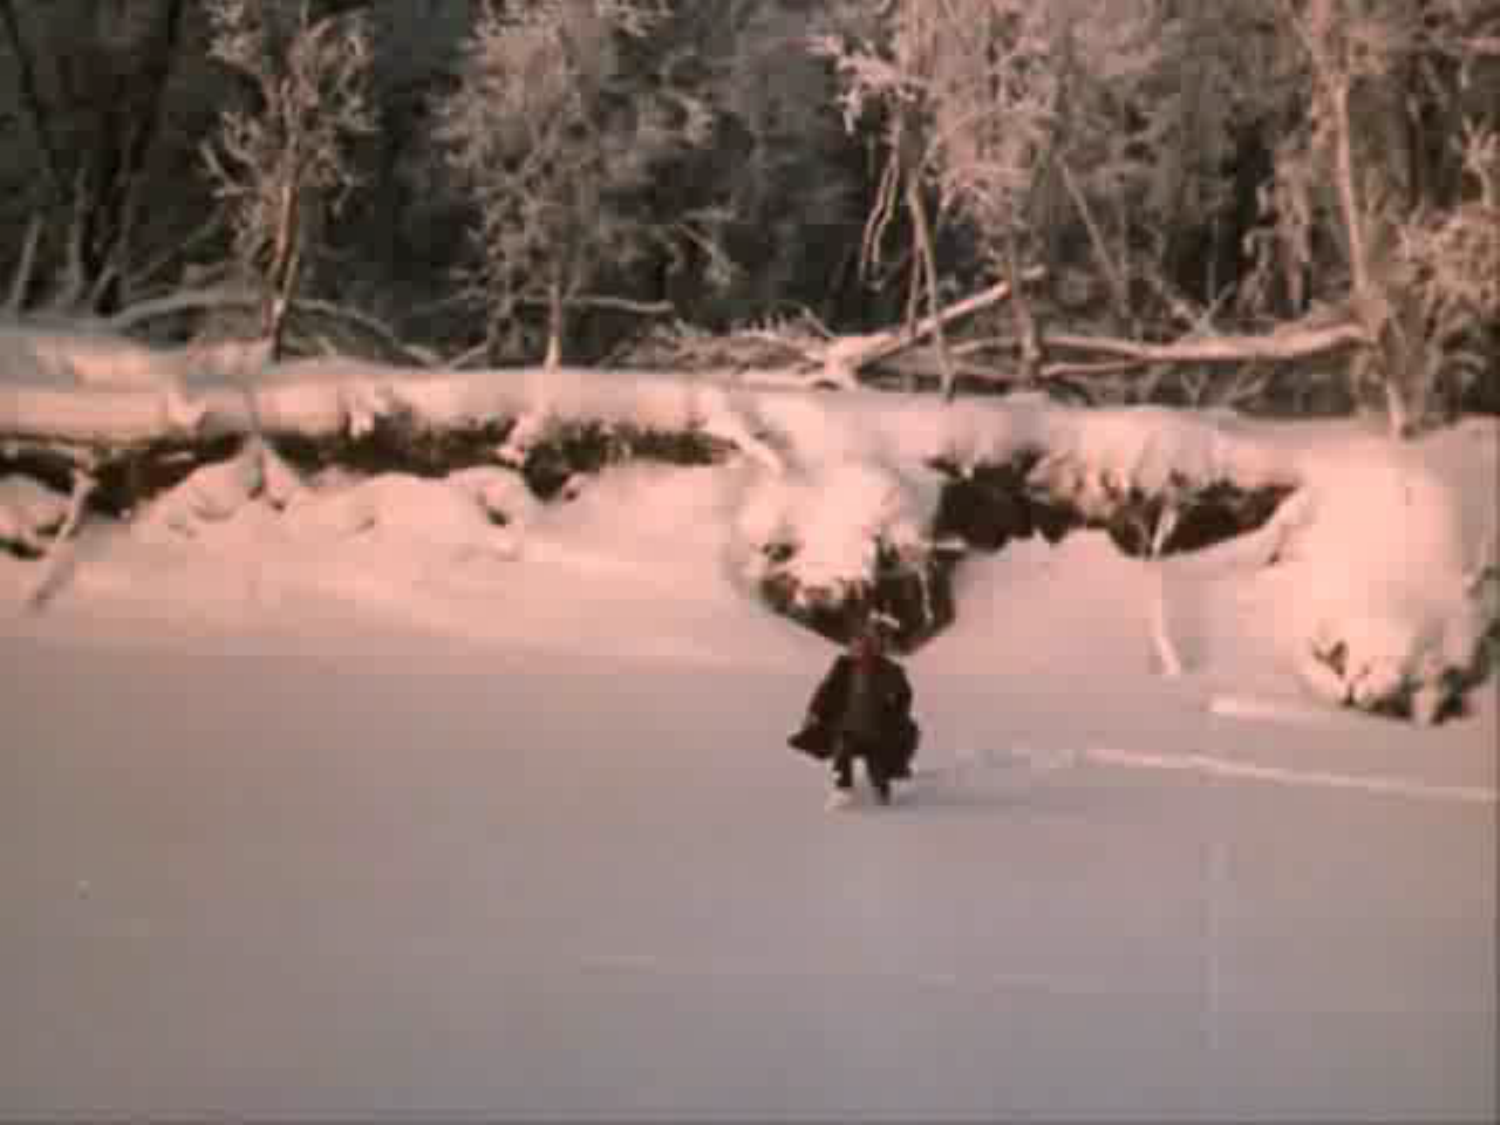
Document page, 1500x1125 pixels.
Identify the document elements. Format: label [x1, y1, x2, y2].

text_box [0, 0, 1500, 1125]
